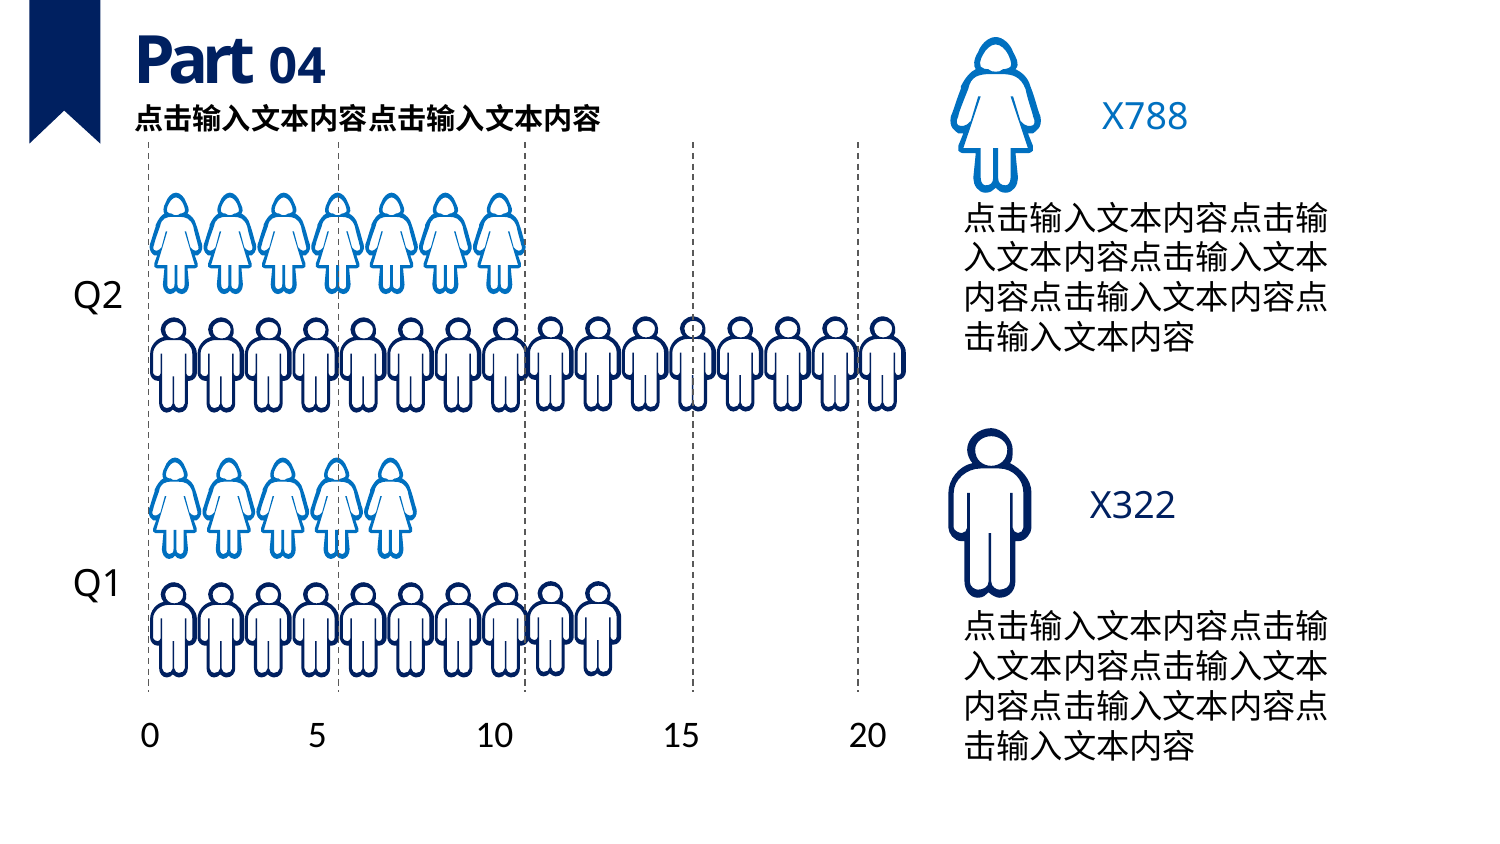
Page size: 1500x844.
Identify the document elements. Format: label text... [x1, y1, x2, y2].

text_box [27, 0, 103, 146]
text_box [343, 192, 520, 678]
text_box Q2 [57, 263, 139, 323]
text_box 0 [125, 702, 175, 763]
text_box 20 [833, 702, 902, 763]
text_box 点击输入文本内容点击输入文本内容 [119, 93, 618, 143]
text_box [698, 192, 853, 678]
text_box 10 [460, 702, 529, 763]
text_box Part 04 [118, 9, 341, 104]
text_box Q1 [57, 551, 139, 612]
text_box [863, 192, 906, 678]
text_box 15 [647, 702, 715, 763]
text_box 点击输入文本内容点击输入文本内容点击输入文本内容点击输入文本内容点击输入文本内容 [948, 597, 1364, 813]
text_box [948, 36, 1207, 193]
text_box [948, 427, 1195, 598]
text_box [152, 192, 334, 678]
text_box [529, 192, 688, 678]
text_box 点击输入文本内容点击输入文本内容点击输入文本内容点击输入文本内容点击输入文本内容 [948, 189, 1364, 404]
text_box 5 [293, 702, 342, 763]
